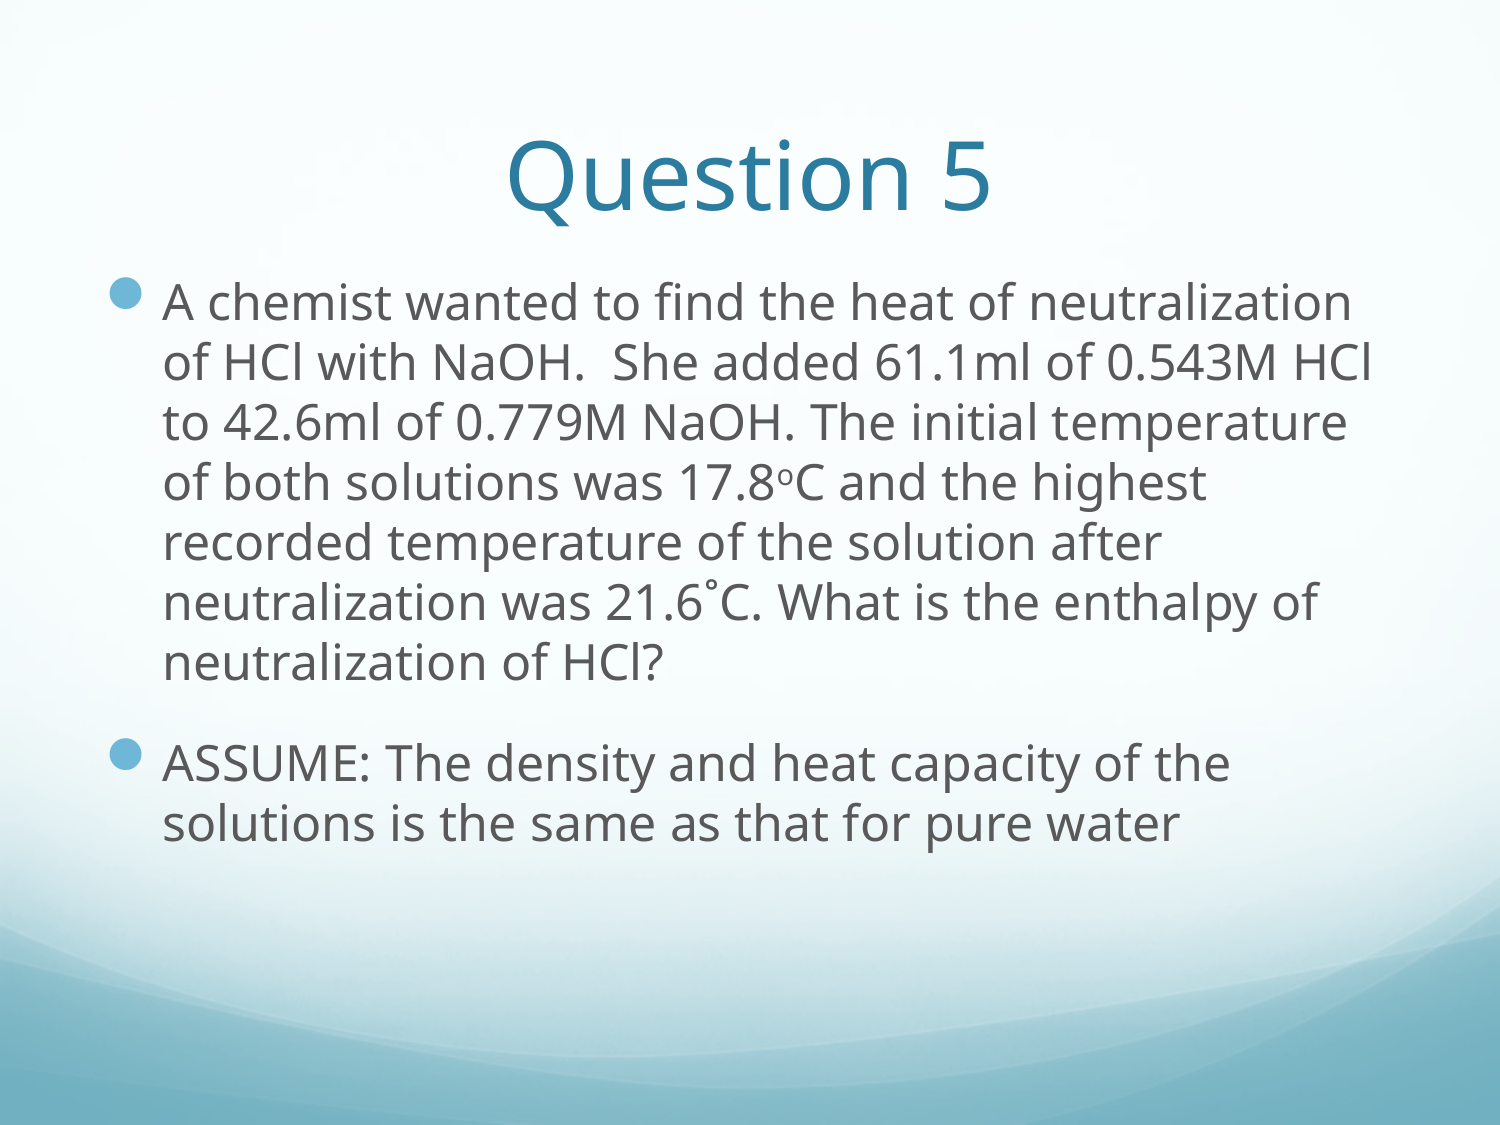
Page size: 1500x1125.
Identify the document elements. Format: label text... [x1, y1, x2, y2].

title Question 5 [90, 17, 1410, 237]
list A chemist wanted to find the heat of neutralization of HCl with NaOH. She added 61.1ml of 0.543M HCl to 42.6ml of 0.779M NaOH. The initial temperature of both solutions was 17.8oC and the highest recorded temperature of the solution after neutralization was 21.6˚C. What is the enthalpy of neutralization of HCl? ASSUME: The density and heat capacity of the solutions is the same as that for pure water [90, 262, 1410, 975]
